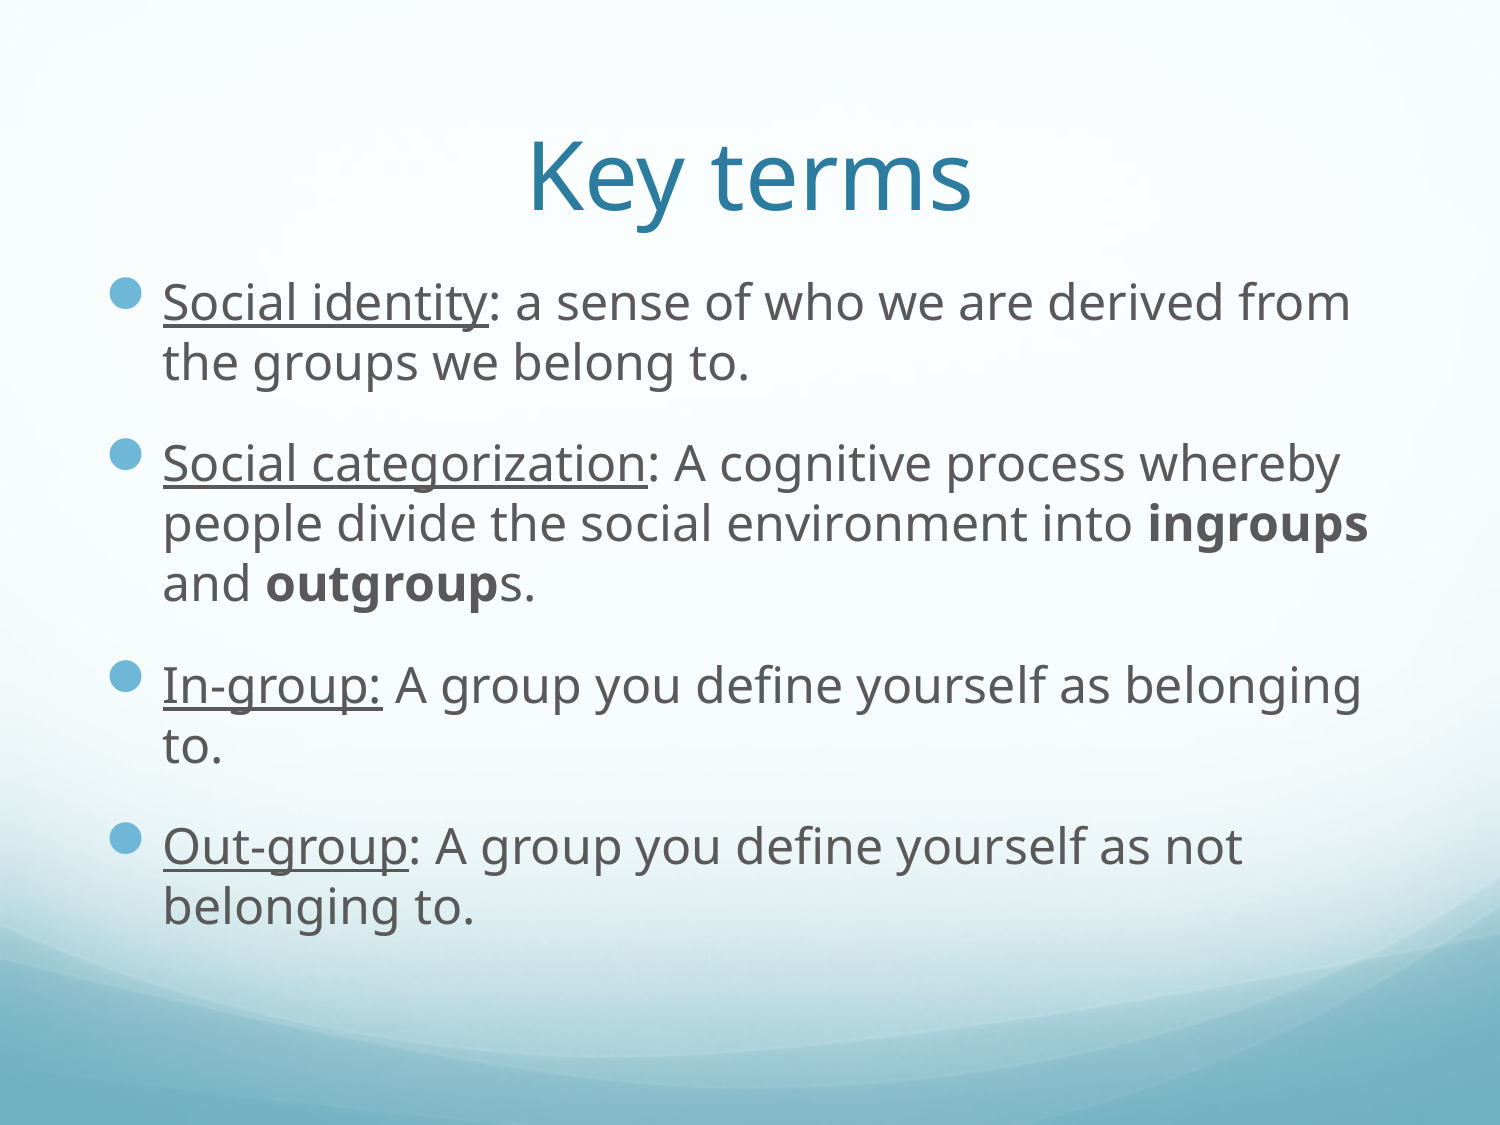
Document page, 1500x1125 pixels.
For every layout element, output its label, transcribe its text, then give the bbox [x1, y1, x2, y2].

title Key terms [90, 17, 1410, 237]
list Social identity: a sense of who we are derived from the groups we belong to. Social categorization: A cognitive process whereby people divide the social environment into ingroups and outgroups. In-group: A group you define yourself as belonging to. Out-group: A group you define yourself as not belonging to. [90, 262, 1410, 1017]
